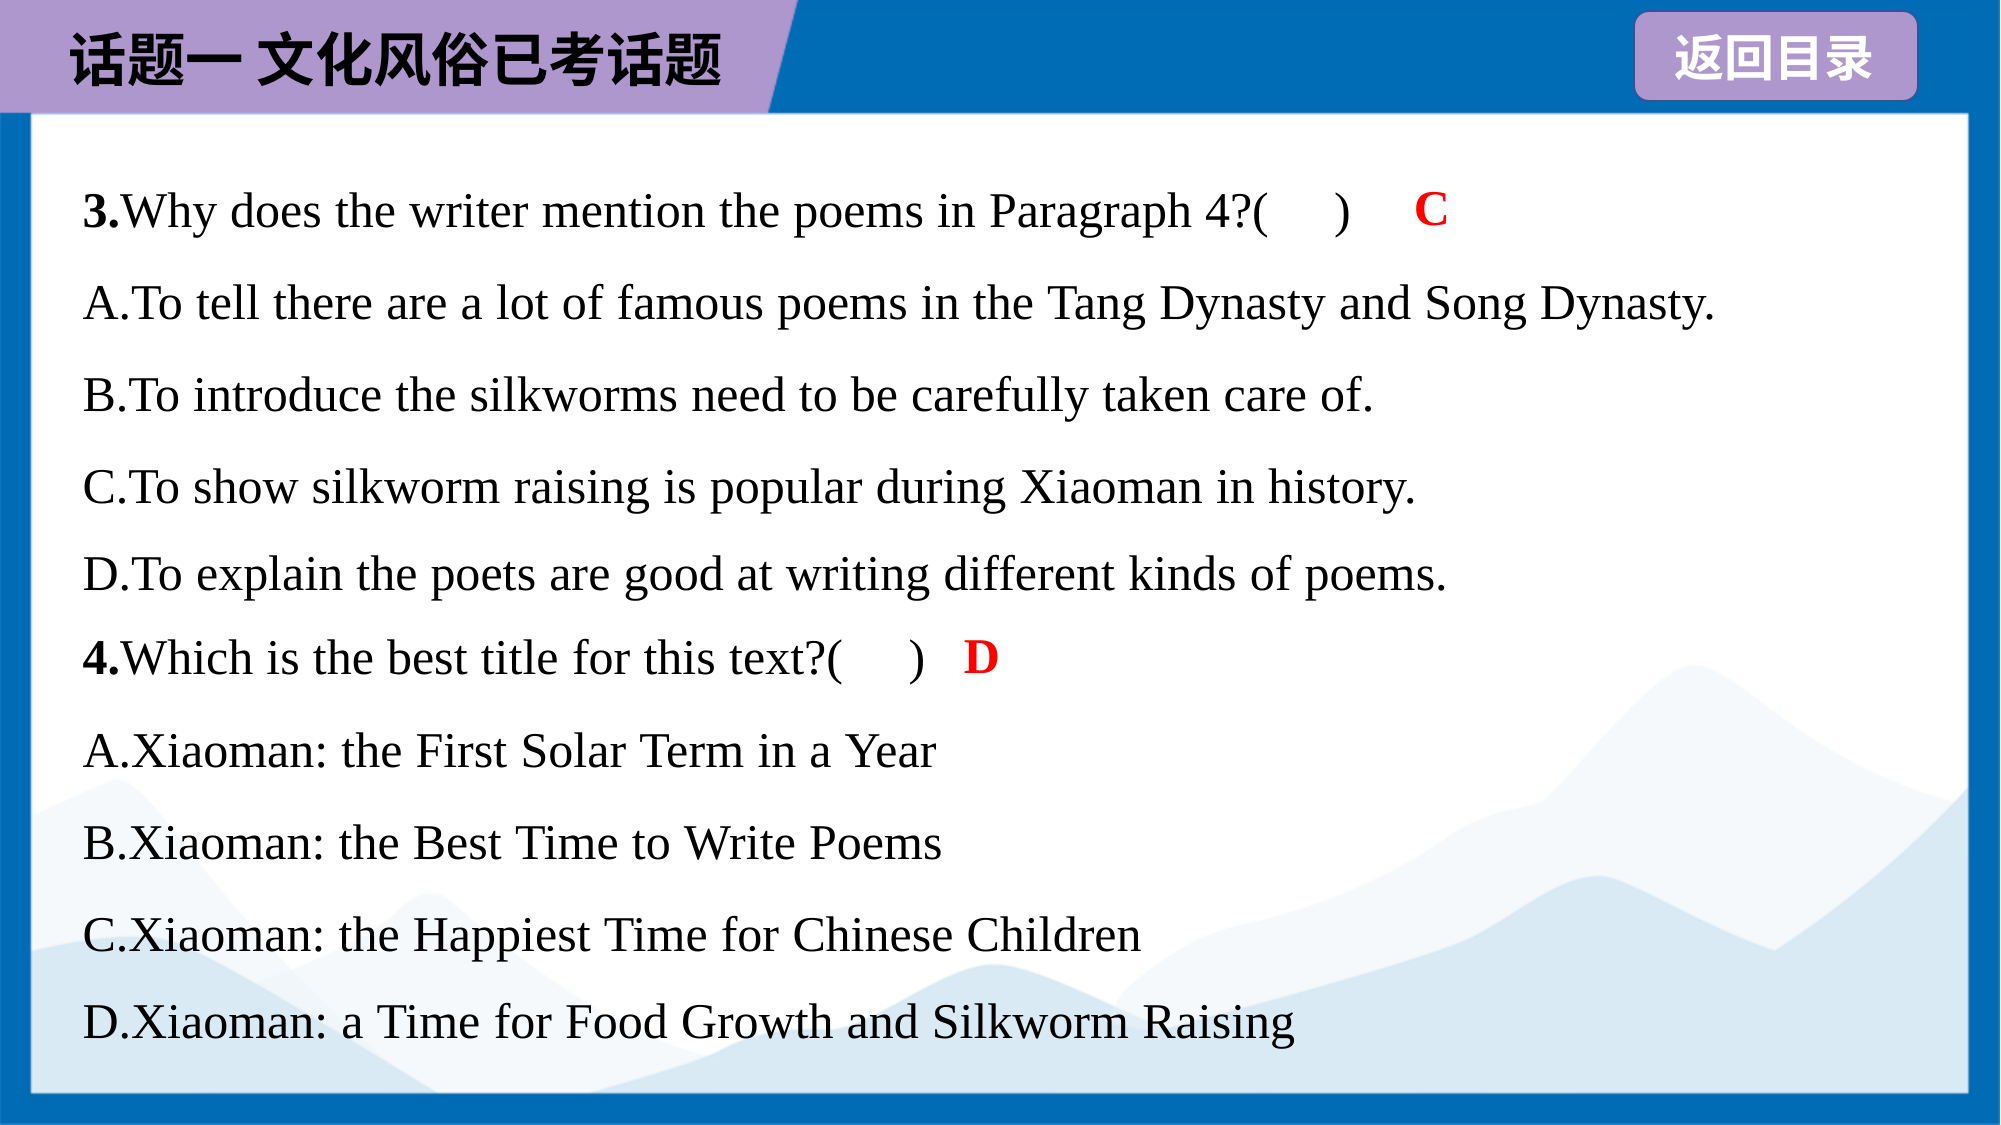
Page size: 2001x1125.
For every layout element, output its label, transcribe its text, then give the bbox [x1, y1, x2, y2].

text_box C [1395, 147, 1468, 227]
picture [0, 0, 2000, 1125]
text_box D [945, 595, 1018, 674]
text_box A.To tell there are a lot of famous poems in the Tang Dynasty and Song Dynasty. B.To introduce the silkworms need to be carefully taken care of. C.To show silkworm raising is popular during Xiaoman in history. D.To explain the poets are good at writing different kinds of poems. [82, 238, 1917, 591]
text_box 4.Which is the best title for this text?( ) [82, 597, 1917, 676]
text_box 3.Why does the writer mention the poems in Paragraph 4?( ) [82, 149, 1917, 228]
text_box A.Xiaoman: the First Solar Term in a Year B.Xiaoman: the Best Time to Write Poems C.Xiaoman: the Happiest Time for Chinese Children D.Xiaoman: a Time for Food Growth and Silkworm Raising [82, 686, 1917, 1040]
